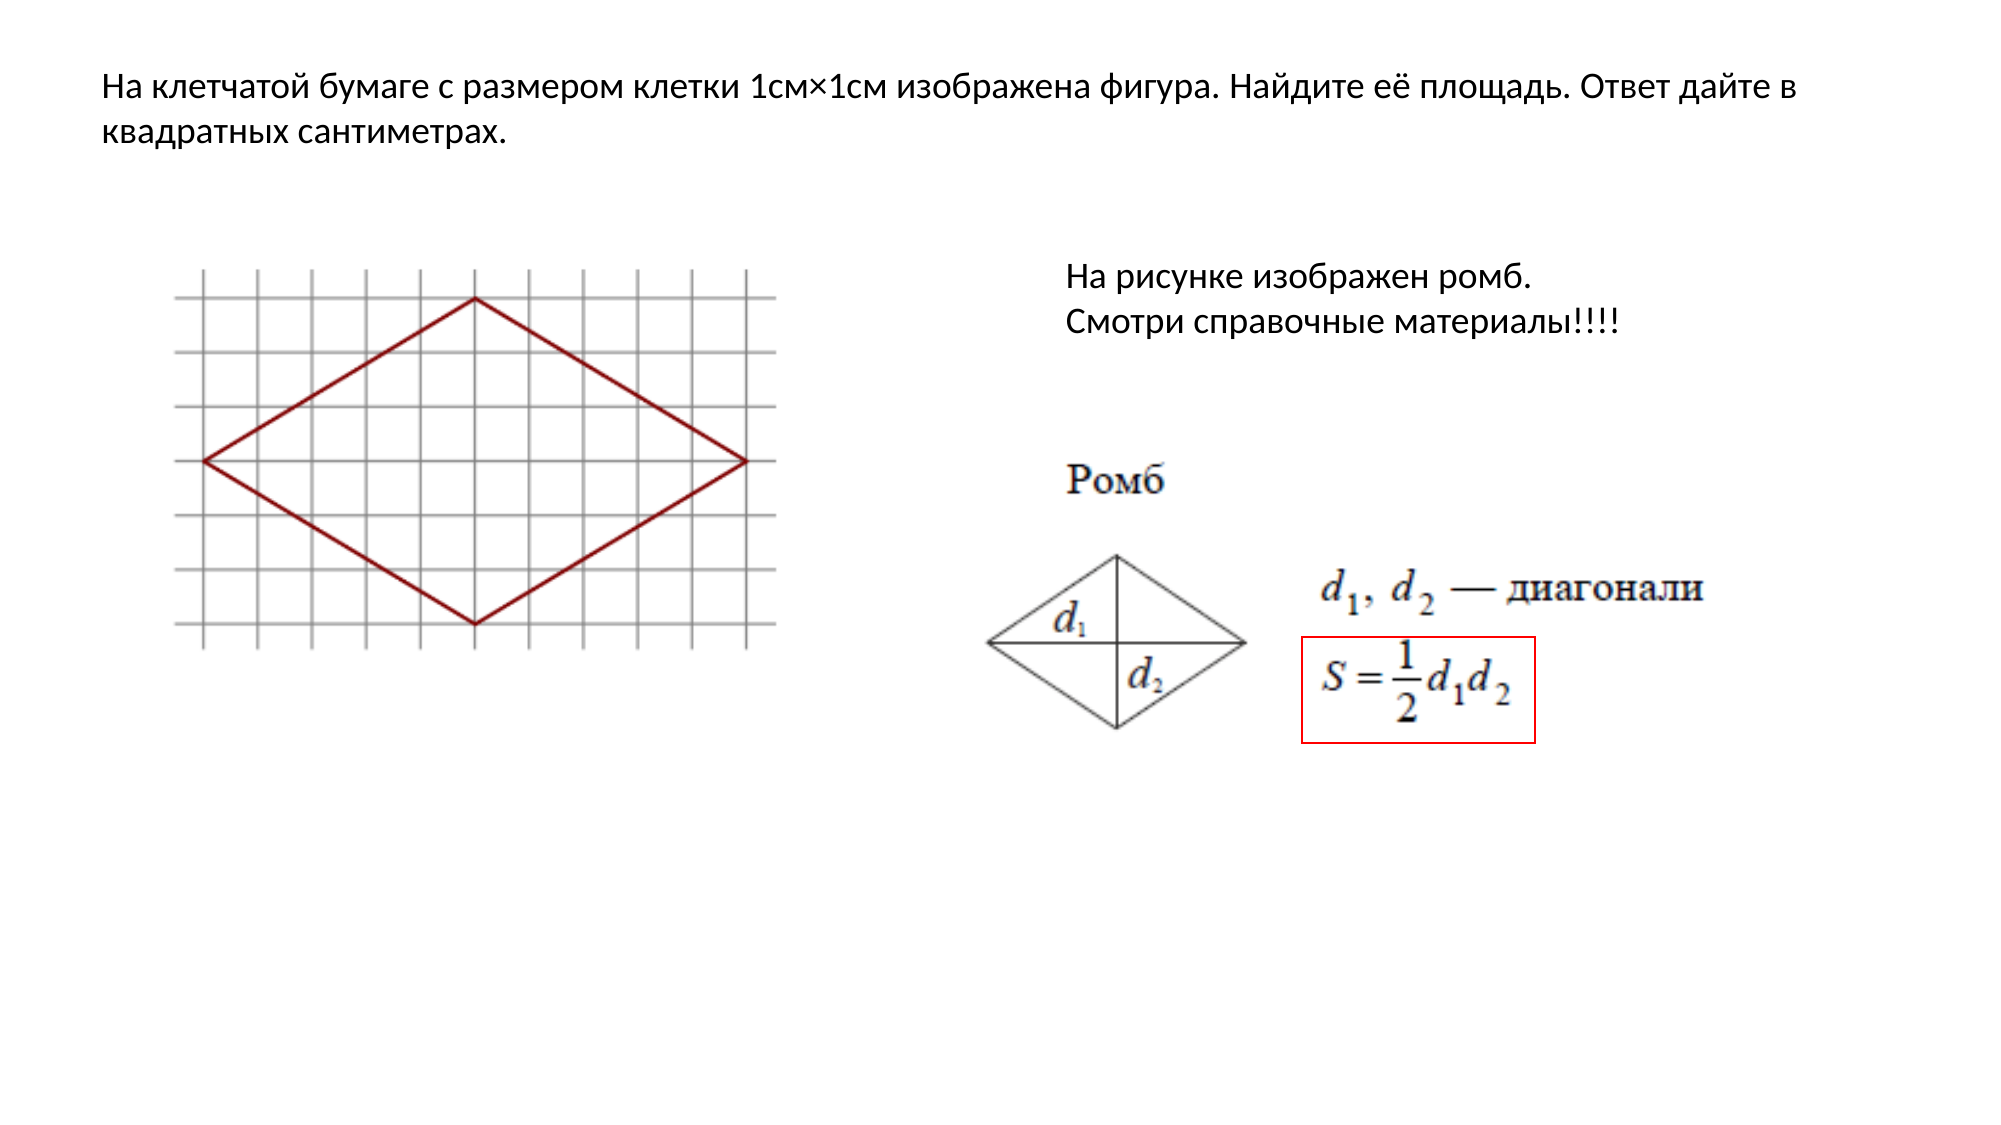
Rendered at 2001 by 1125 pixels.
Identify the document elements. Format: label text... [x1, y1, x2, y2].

picture [168, 266, 792, 657]
picture [971, 431, 1774, 764]
text_box На рисунке изображен ромб. Смотри справочные материалы!!!! [1051, 243, 1637, 349]
text_box На клетчатой бумаге с размером клетки 1см×1см изображена фигура. Найдите её площадь. Ответ дайте в квадратных сантиметрах. [86, 53, 1857, 159]
